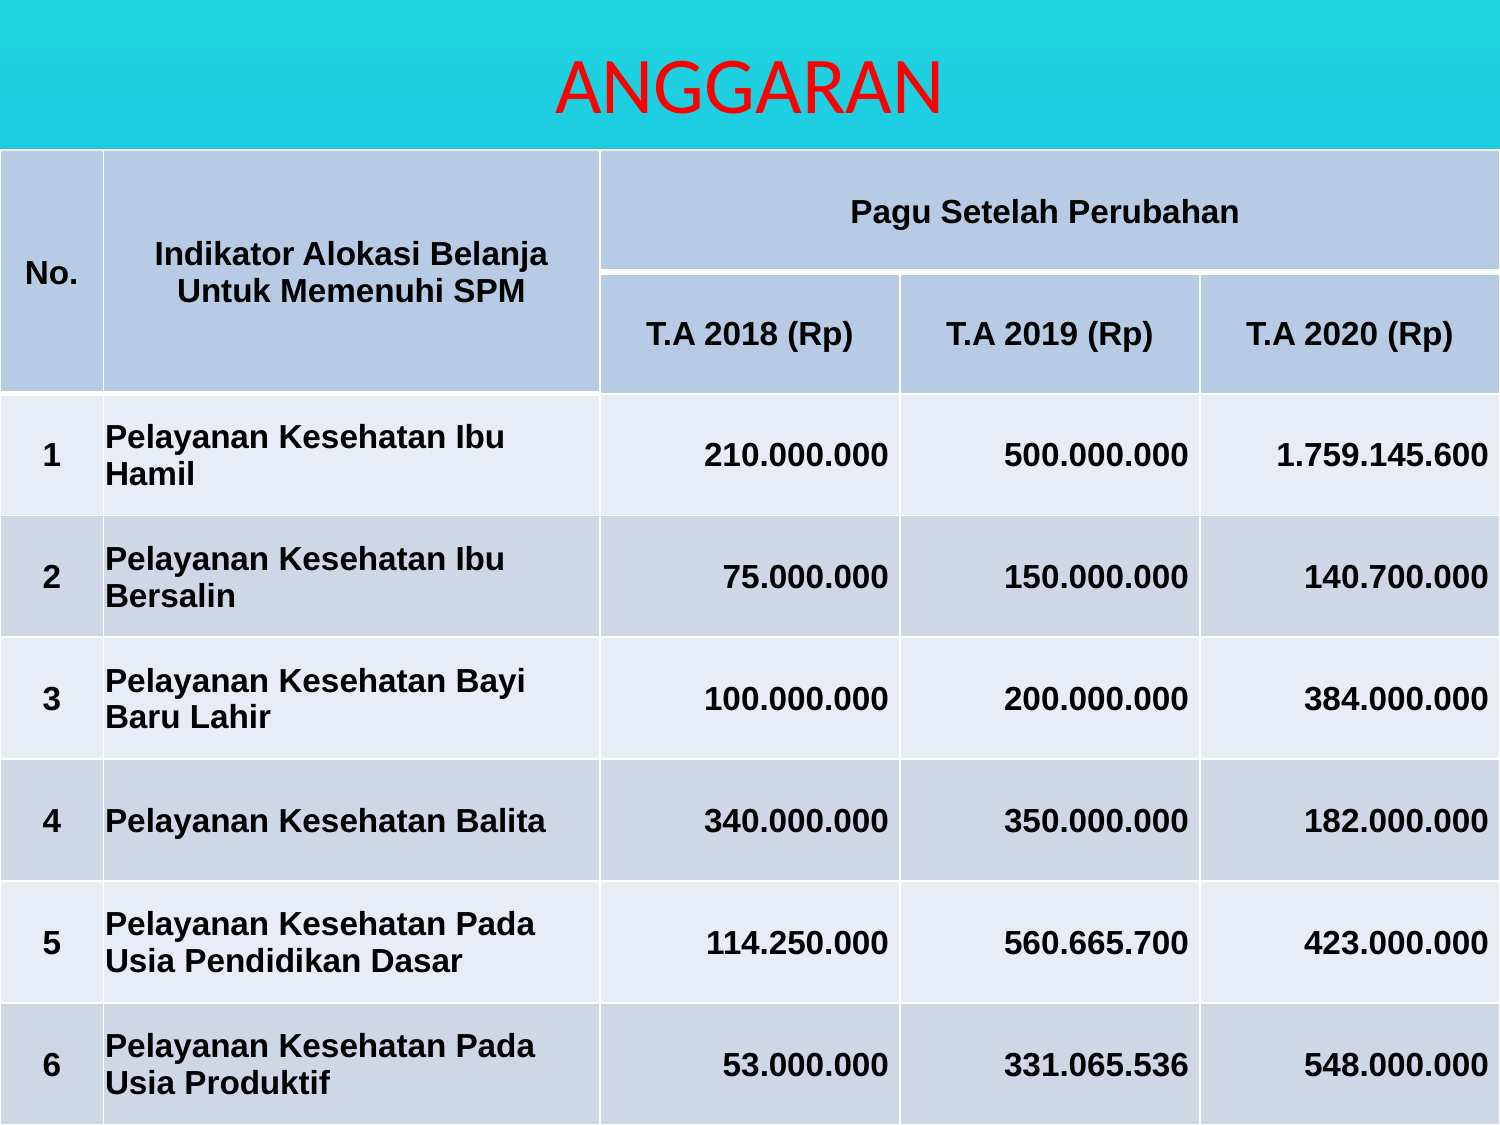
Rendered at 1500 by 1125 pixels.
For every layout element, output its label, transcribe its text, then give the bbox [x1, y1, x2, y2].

table_cell 75.000.000 [601, 516, 899, 636]
table_cell T.A 2019 (Rp) [901, 275, 1199, 393]
table_cell 500.000.000 [901, 395, 1199, 515]
table_cell 1.759.145.600 [1201, 395, 1499, 515]
table_cell Pelayanan Kesehatan Balita [104, 760, 599, 880]
table_cell 350.000.000 [901, 760, 1199, 880]
table_cell 182.000.000 [1201, 760, 1499, 880]
table_cell Pelayanan Kesehatan Ibu Hamil [104, 396, 599, 515]
table_cell 114.250.000 [601, 882, 899, 1002]
table_header Indikator Alokasi Belanja Untuk Memenuhi SPM [104, 151, 599, 391]
table_cell 53.000.000 [601, 1004, 899, 1124]
title ANGGARAN [37, 24, 1463, 138]
table_header Pagu Setelah Perubahan [601, 151, 1499, 269]
table_cell 140.700.000 [1201, 516, 1499, 636]
table_cell 423.000.000 [1201, 882, 1499, 1002]
table_cell 200.000.000 [901, 638, 1199, 758]
table_cell 384.000.000 [1201, 638, 1499, 758]
table_cell 1 [1, 396, 103, 515]
table_cell 4 [1, 760, 103, 880]
table_cell Pelayanan Kesehatan Bayi Baru Lahir [104, 638, 599, 758]
table_cell 560.665.700 [901, 882, 1199, 1002]
table_cell 100.000.000 [601, 638, 899, 758]
table_cell 5 [1, 882, 103, 1002]
table_cell 3 [1, 638, 103, 758]
table_cell Pelayanan Kesehatan Pada Usia Produktif [104, 1004, 599, 1124]
table_cell T.A 2018 (Rp) [601, 275, 899, 393]
table_header No. [1, 151, 103, 391]
table_cell 210.000.000 [601, 395, 899, 515]
table_cell 340.000.000 [601, 760, 899, 880]
table_cell 6 [1, 1004, 103, 1124]
table_cell 548.000.000 [1201, 1004, 1499, 1124]
table_cell T.A 2020 (Rp) [1201, 275, 1499, 393]
table_cell 150.000.000 [901, 516, 1199, 636]
table_cell Pelayanan Kesehatan Pada Usia Pendidikan Dasar [104, 882, 599, 1002]
table_cell 2 [1, 516, 103, 636]
table_cell 331.065.536 [901, 1004, 1199, 1124]
table_cell Pelayanan Kesehatan Ibu Bersalin [104, 516, 599, 636]
